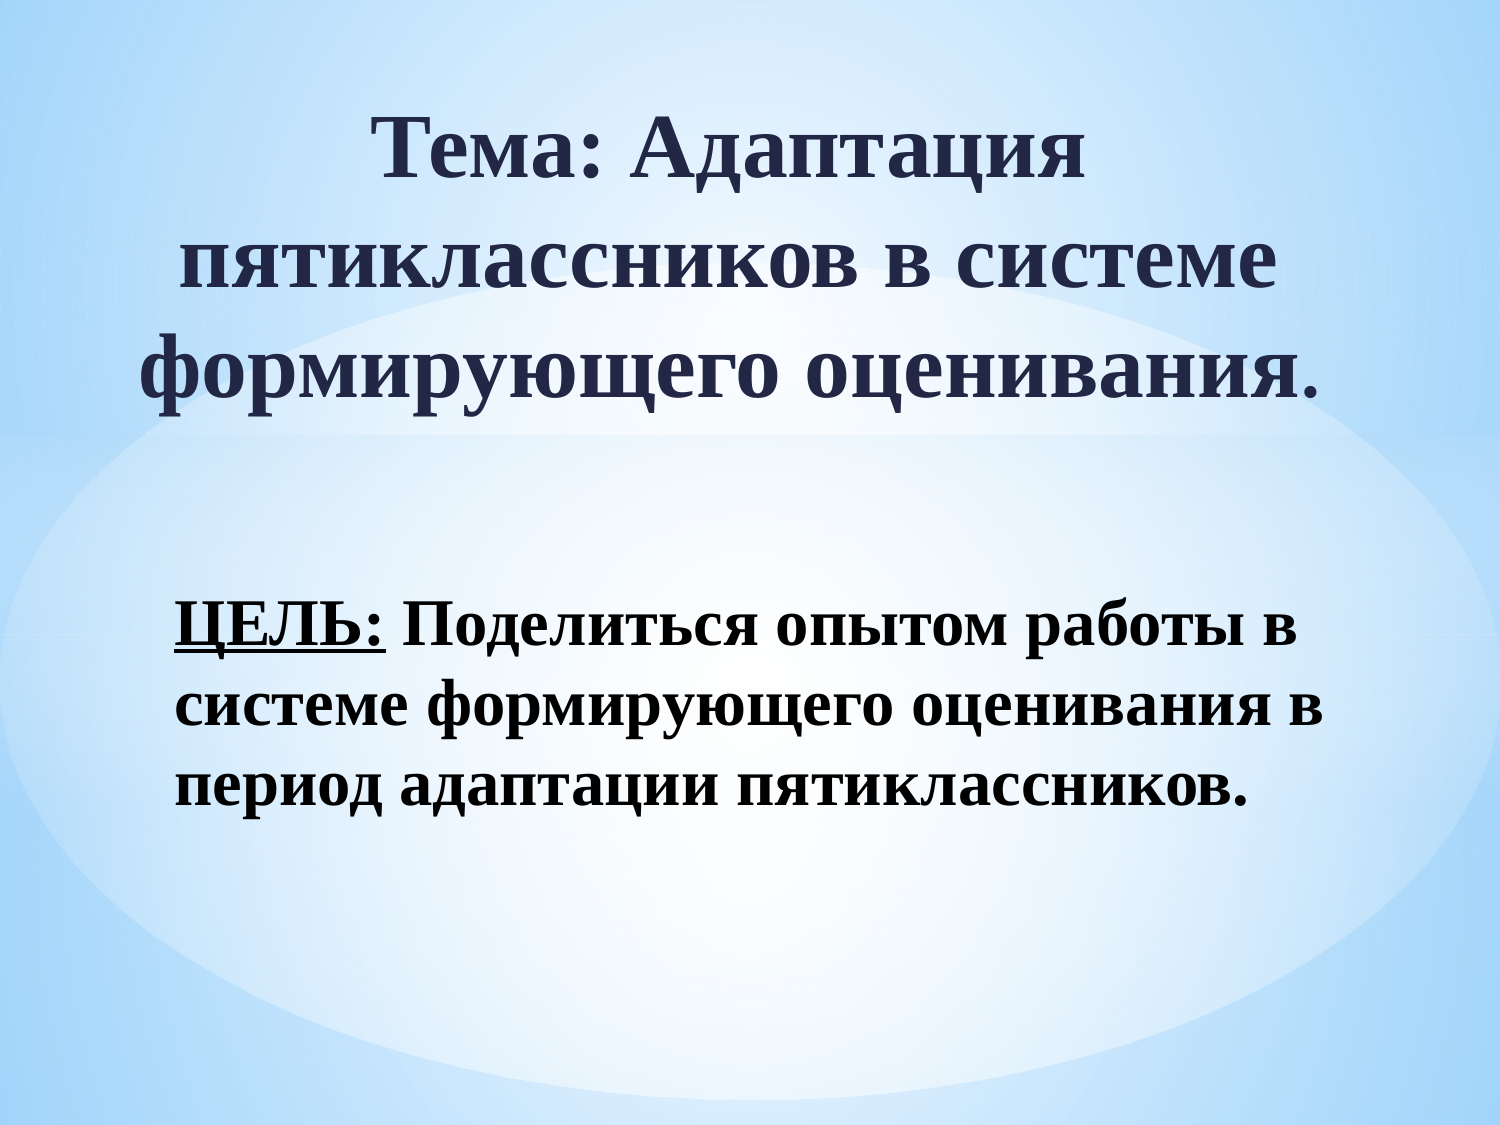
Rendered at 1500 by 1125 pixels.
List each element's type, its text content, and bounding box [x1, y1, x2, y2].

text_box ЦЕЛЬ: Поделиться опытом работы в системе формирующего оценивания в период адаптации пятиклассников. [159, 571, 1459, 826]
subtitle Тема: Адаптация пятиклассников в системе формирующего оценивания. [29, 78, 1430, 223]
